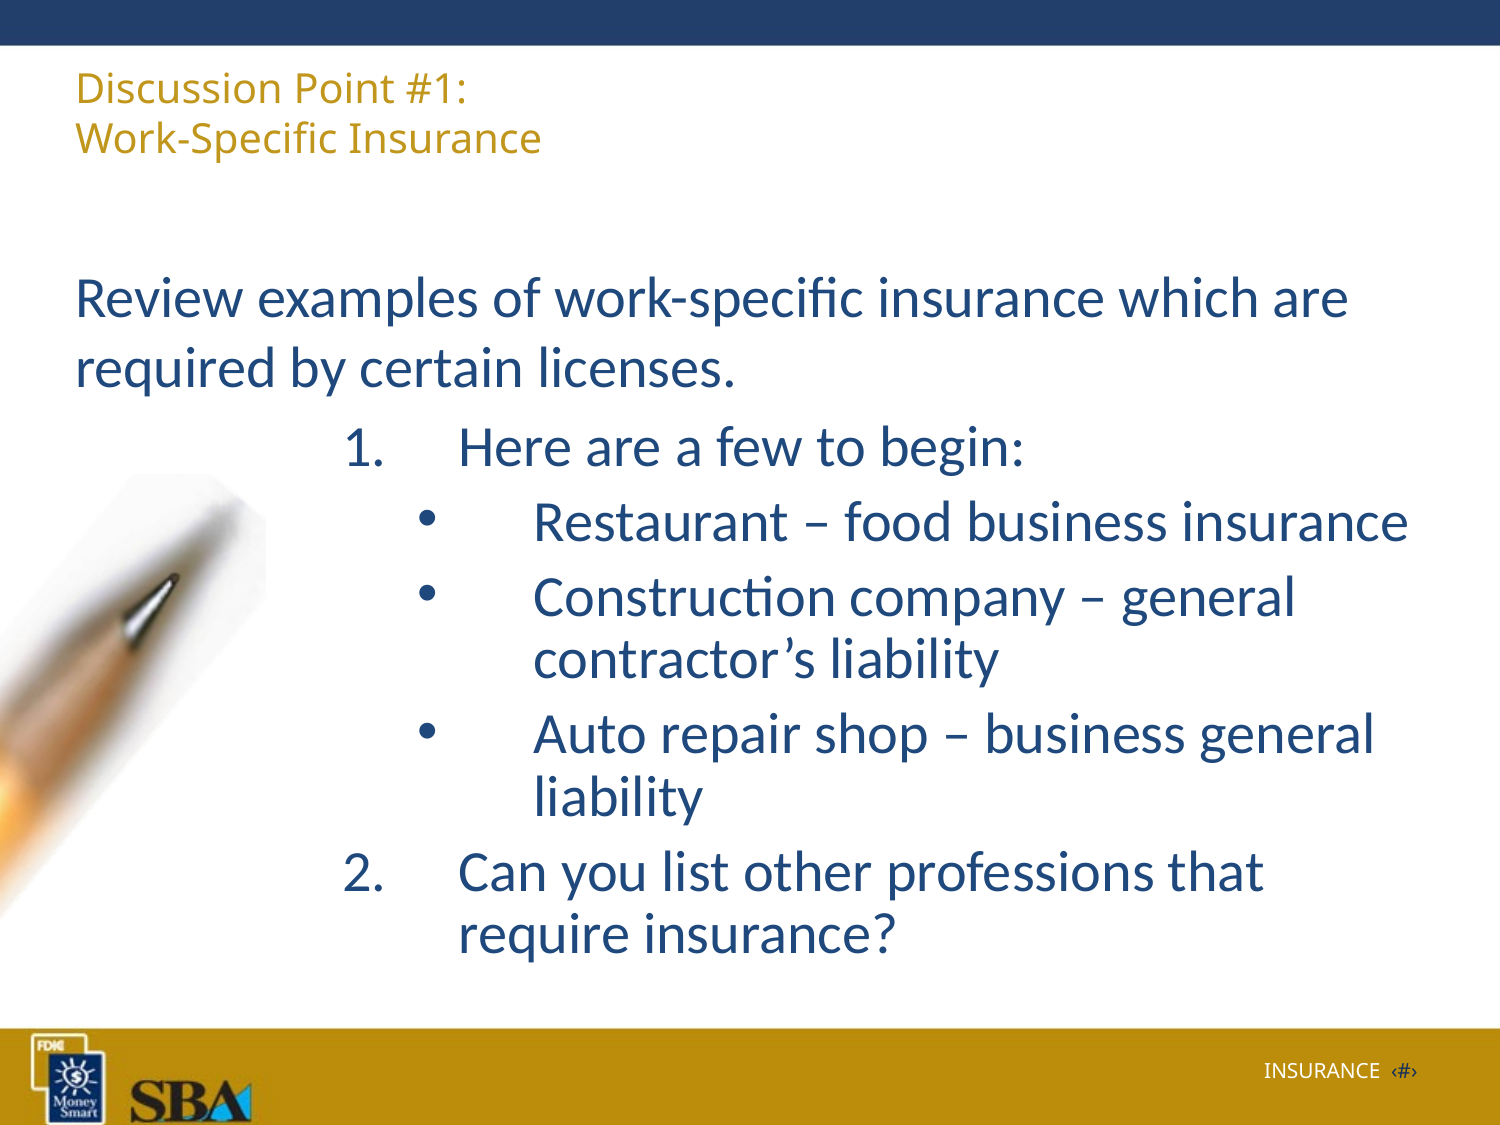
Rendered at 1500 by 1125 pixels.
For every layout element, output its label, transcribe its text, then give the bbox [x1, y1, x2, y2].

title Discussion Point #1: Work-Specific Insurance [74, 61, 1426, 163]
list Review examples of work-specific insurance which are required by certain licenses. [74, 258, 1426, 960]
picture [0, 0, 1500, 1125]
text_box Here are a few to begin: Restaurant – food business insurance Construction company – general contractor’s liability Auto repair shop – business general liability Can you list other professions that require insurance? [334, 333, 1425, 973]
